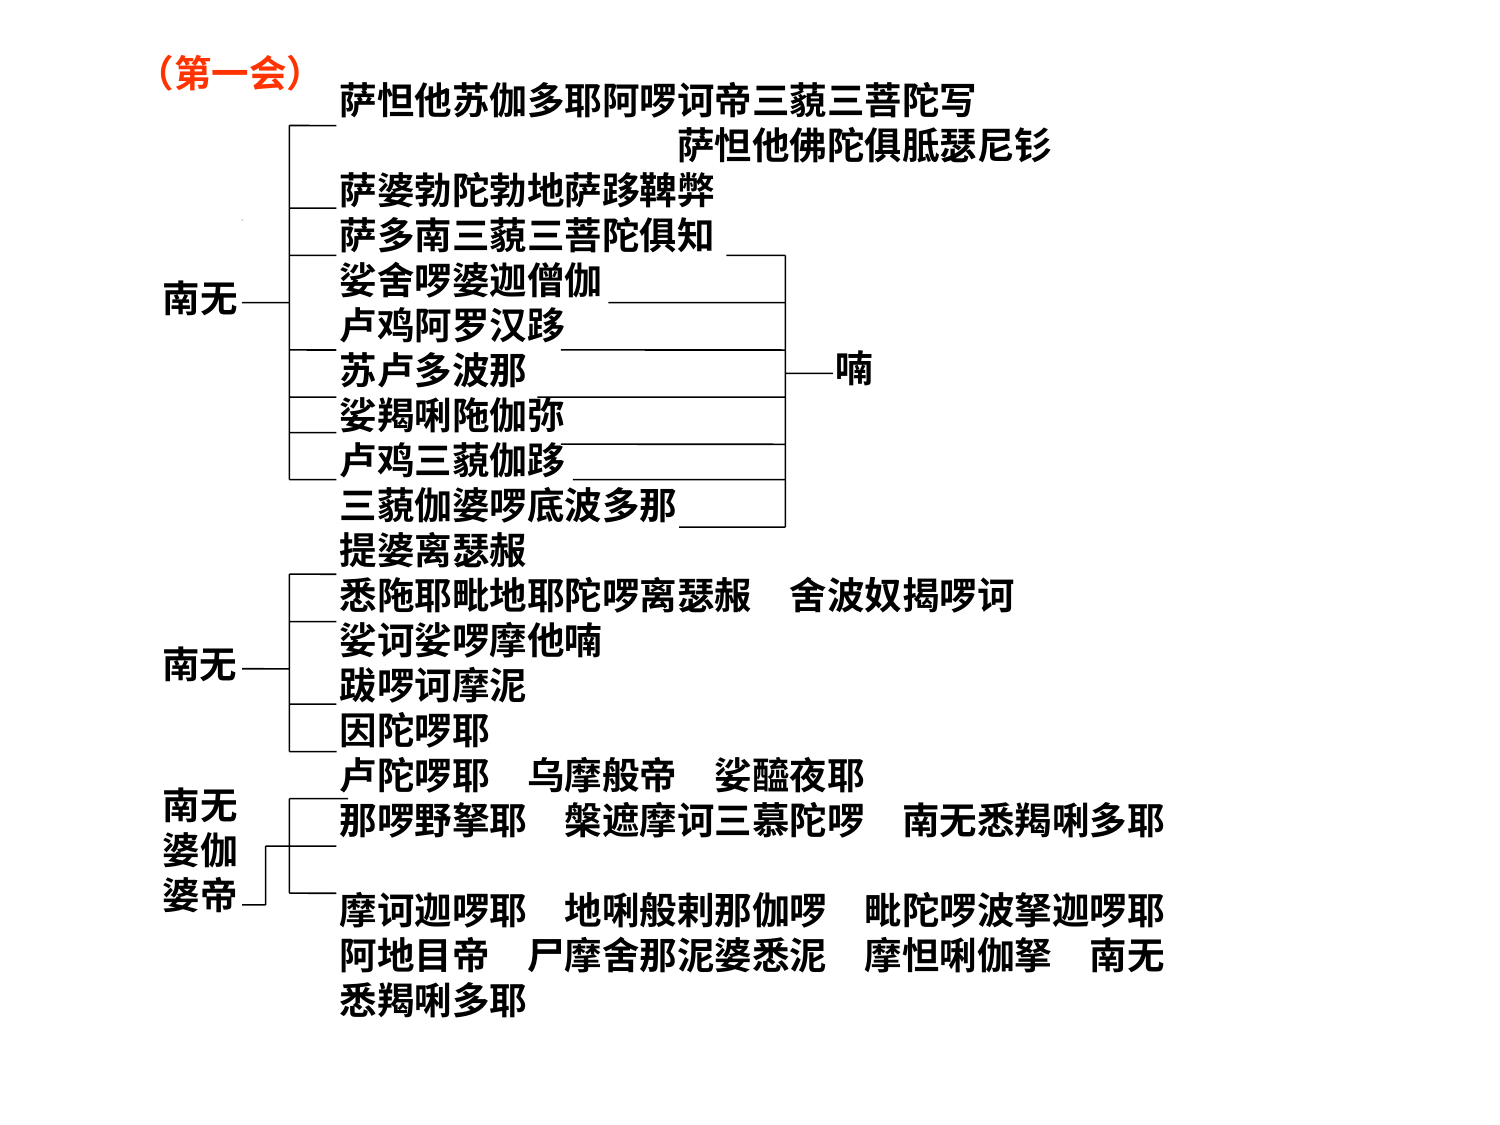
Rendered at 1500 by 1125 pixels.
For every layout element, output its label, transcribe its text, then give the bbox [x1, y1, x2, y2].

text_box 南无婆伽婆帝 [147, 774, 254, 925]
text_box 喃 [820, 337, 963, 398]
text_box 南无 [147, 267, 289, 327]
text_box 南无 [147, 633, 266, 693]
text_box （第一会） [112, 42, 349, 103]
title 萨怛他苏伽多耶阿啰诃帝三藐三菩陀写 萨怛他佛陀俱胝瑟尼钐 萨婆勃陀勃地萨跢鞞弊 萨多南三藐三菩陀俱知 娑舍啰婆迦僧伽 卢鸡阿罗汉跢 苏卢多波那 娑羯唎陁伽弥 卢鸡三藐伽跢 三藐伽婆啰底波多那 提婆离瑟赧 悉陁耶毗地耶陀啰离瑟赧 舍波奴揭啰诃 娑诃娑啰摩他喃 跋啰诃摩泥 因陀啰耶 卢陀啰耶 乌摩般帝 娑醯夜耶 那啰野拏耶 槃遮摩诃三慕陀啰 南无悉羯唎多耶 摩诃迦啰耶 地唎般剌那伽啰 毗陀啰波拏迦啰耶 阿地目帝 尸摩舍那泥婆悉泥 摩怛唎伽拏 南无 悉羯唎多耶 [324, 54, 1223, 1090]
